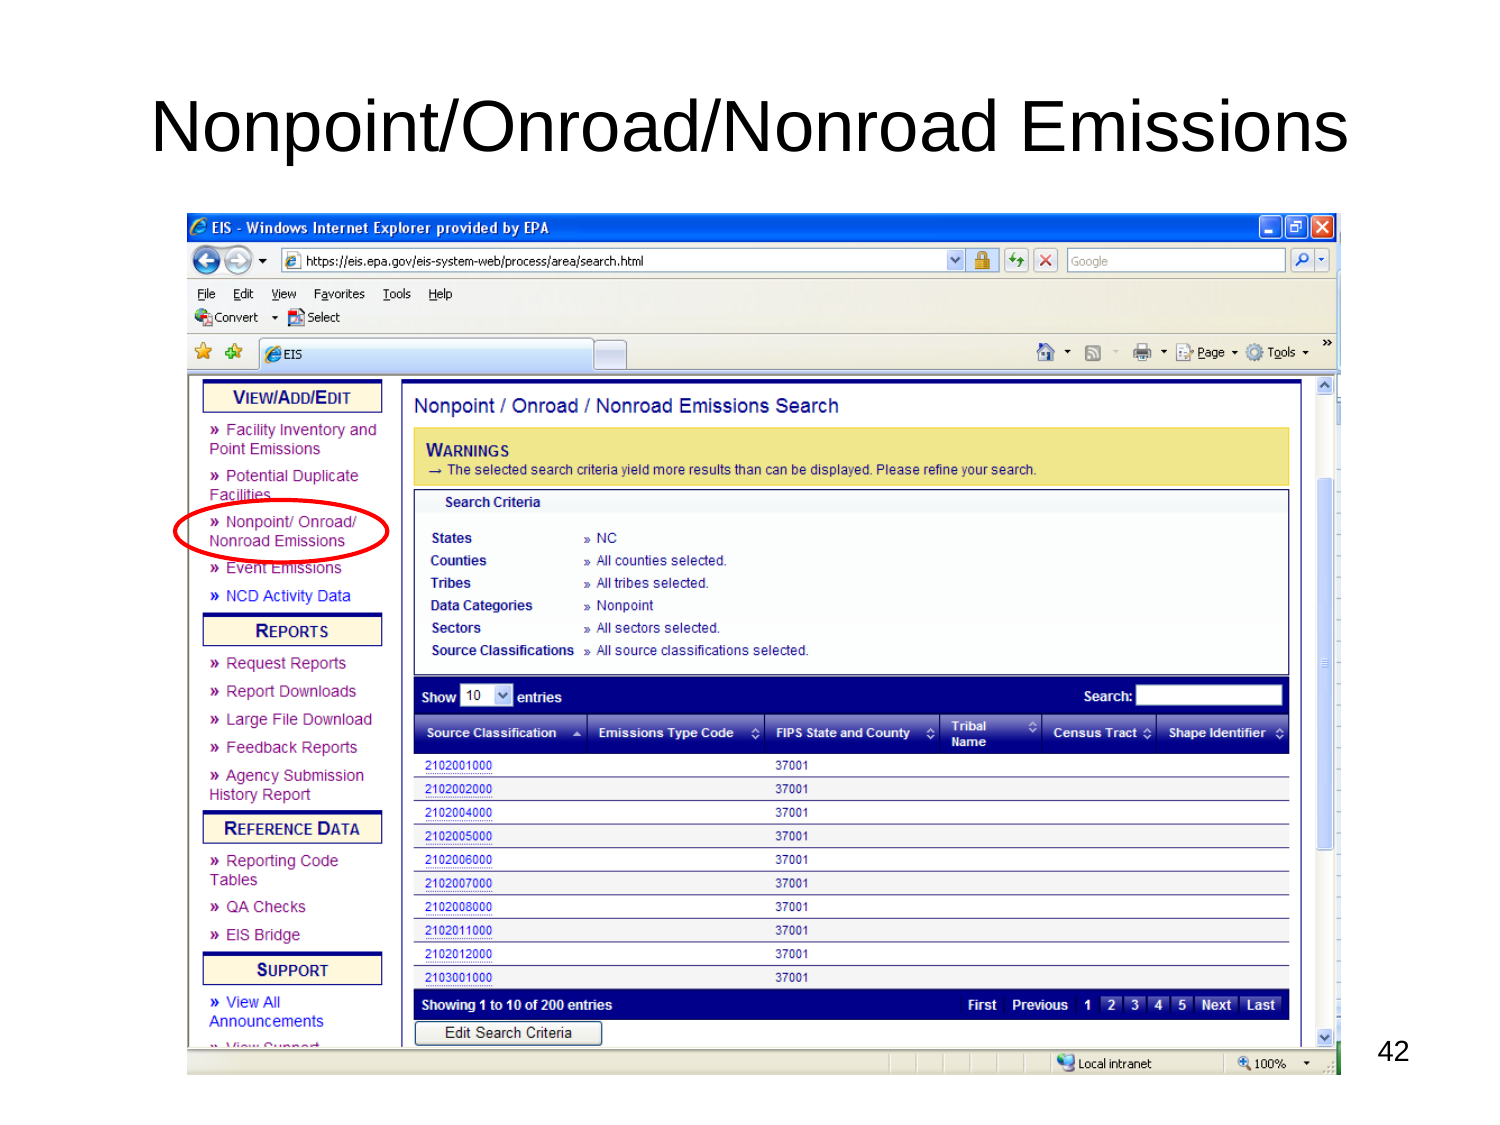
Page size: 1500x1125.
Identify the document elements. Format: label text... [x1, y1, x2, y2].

text_box [172, 517, 182, 546]
slide_number 42 [1074, 1024, 1426, 1103]
title Nonpoint/Onroad/Nonroad Emissions [74, 44, 1426, 201]
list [187, 213, 1341, 1076]
